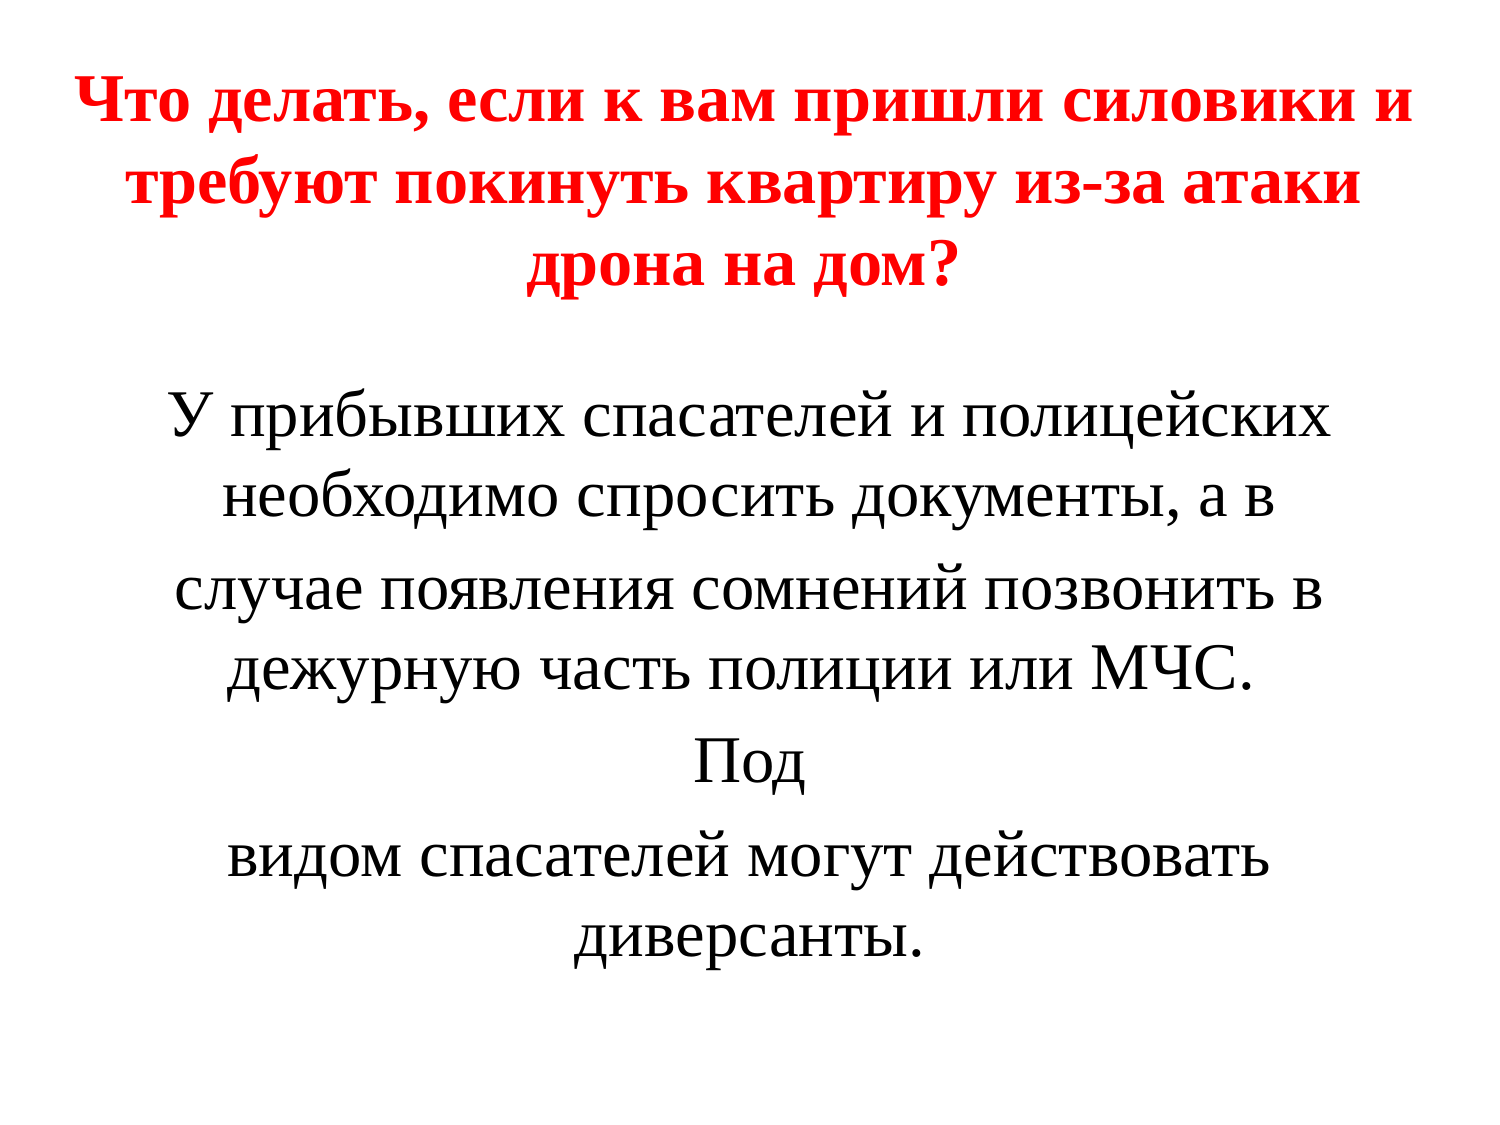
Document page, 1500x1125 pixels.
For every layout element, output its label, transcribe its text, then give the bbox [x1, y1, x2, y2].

list У прибывших спасателей и полицейских необходимо спросить документы, а в случае появления сомнений позвонить в дежурную часть полиции или МЧС. Под видом спасателей могут действовать диверсанты. [75, 361, 1425, 1005]
title Что делать, если к вам пришли силовики и требуют покинуть квартиру из-за атаки дрона на дом? [29, 45, 1459, 398]
